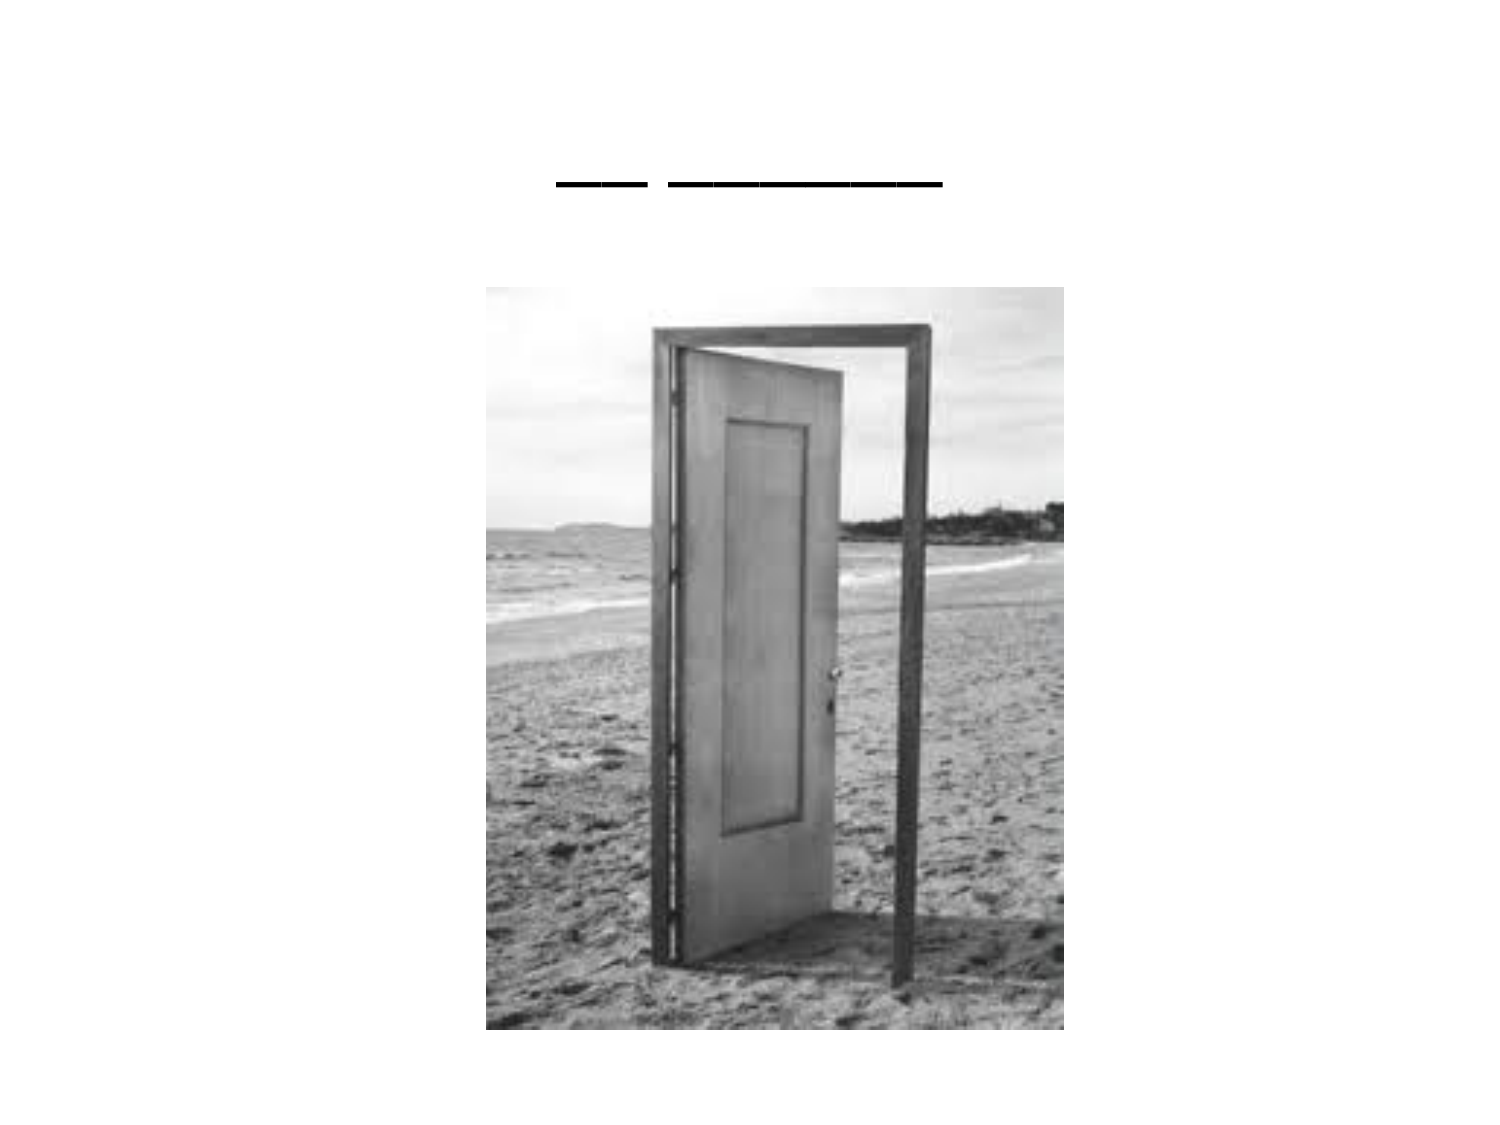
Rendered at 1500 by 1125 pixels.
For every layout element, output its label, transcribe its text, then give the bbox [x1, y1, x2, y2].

title __ ______ [75, 45, 1425, 233]
picture [99, 287, 1451, 1031]
